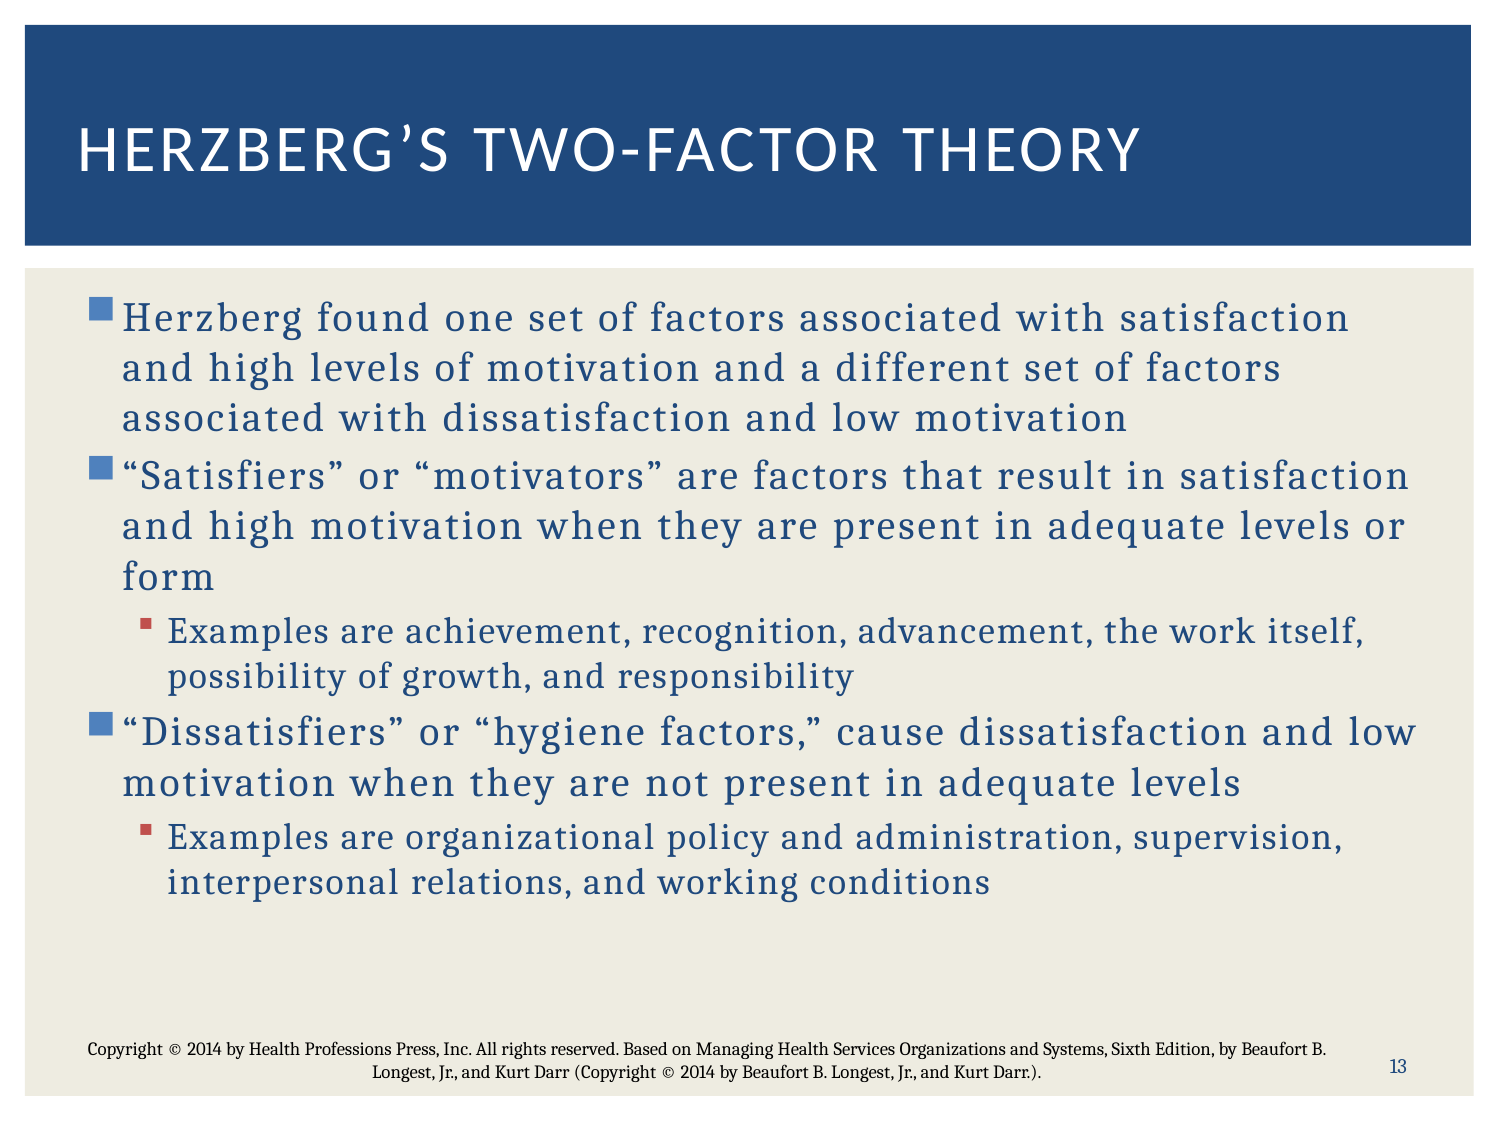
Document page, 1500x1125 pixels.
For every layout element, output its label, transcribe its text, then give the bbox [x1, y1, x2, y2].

list Herzberg found one set of factors associated with satisfaction and high levels of motivation and a different set of factors associated with dissatisfaction and low motivation “Satisfiers” or “motivators” are factors that result in satisfaction and high motivation when they are present in adequate levels or form Examples are achievement, recognition, advancement, the work itself, possibility of growth, and responsibility “Dissatisfiers” or “hygiene factors,” cause dissatisfaction and low motivation when they are not present in adequate levels Examples are organizational policy and administration, supervision, interpersonal relations, and working conditions [62, 281, 1442, 1005]
title Herzberg’s two-Factor Theory [62, 58, 1438, 232]
slide_number 13 [1349, 1041, 1448, 1089]
